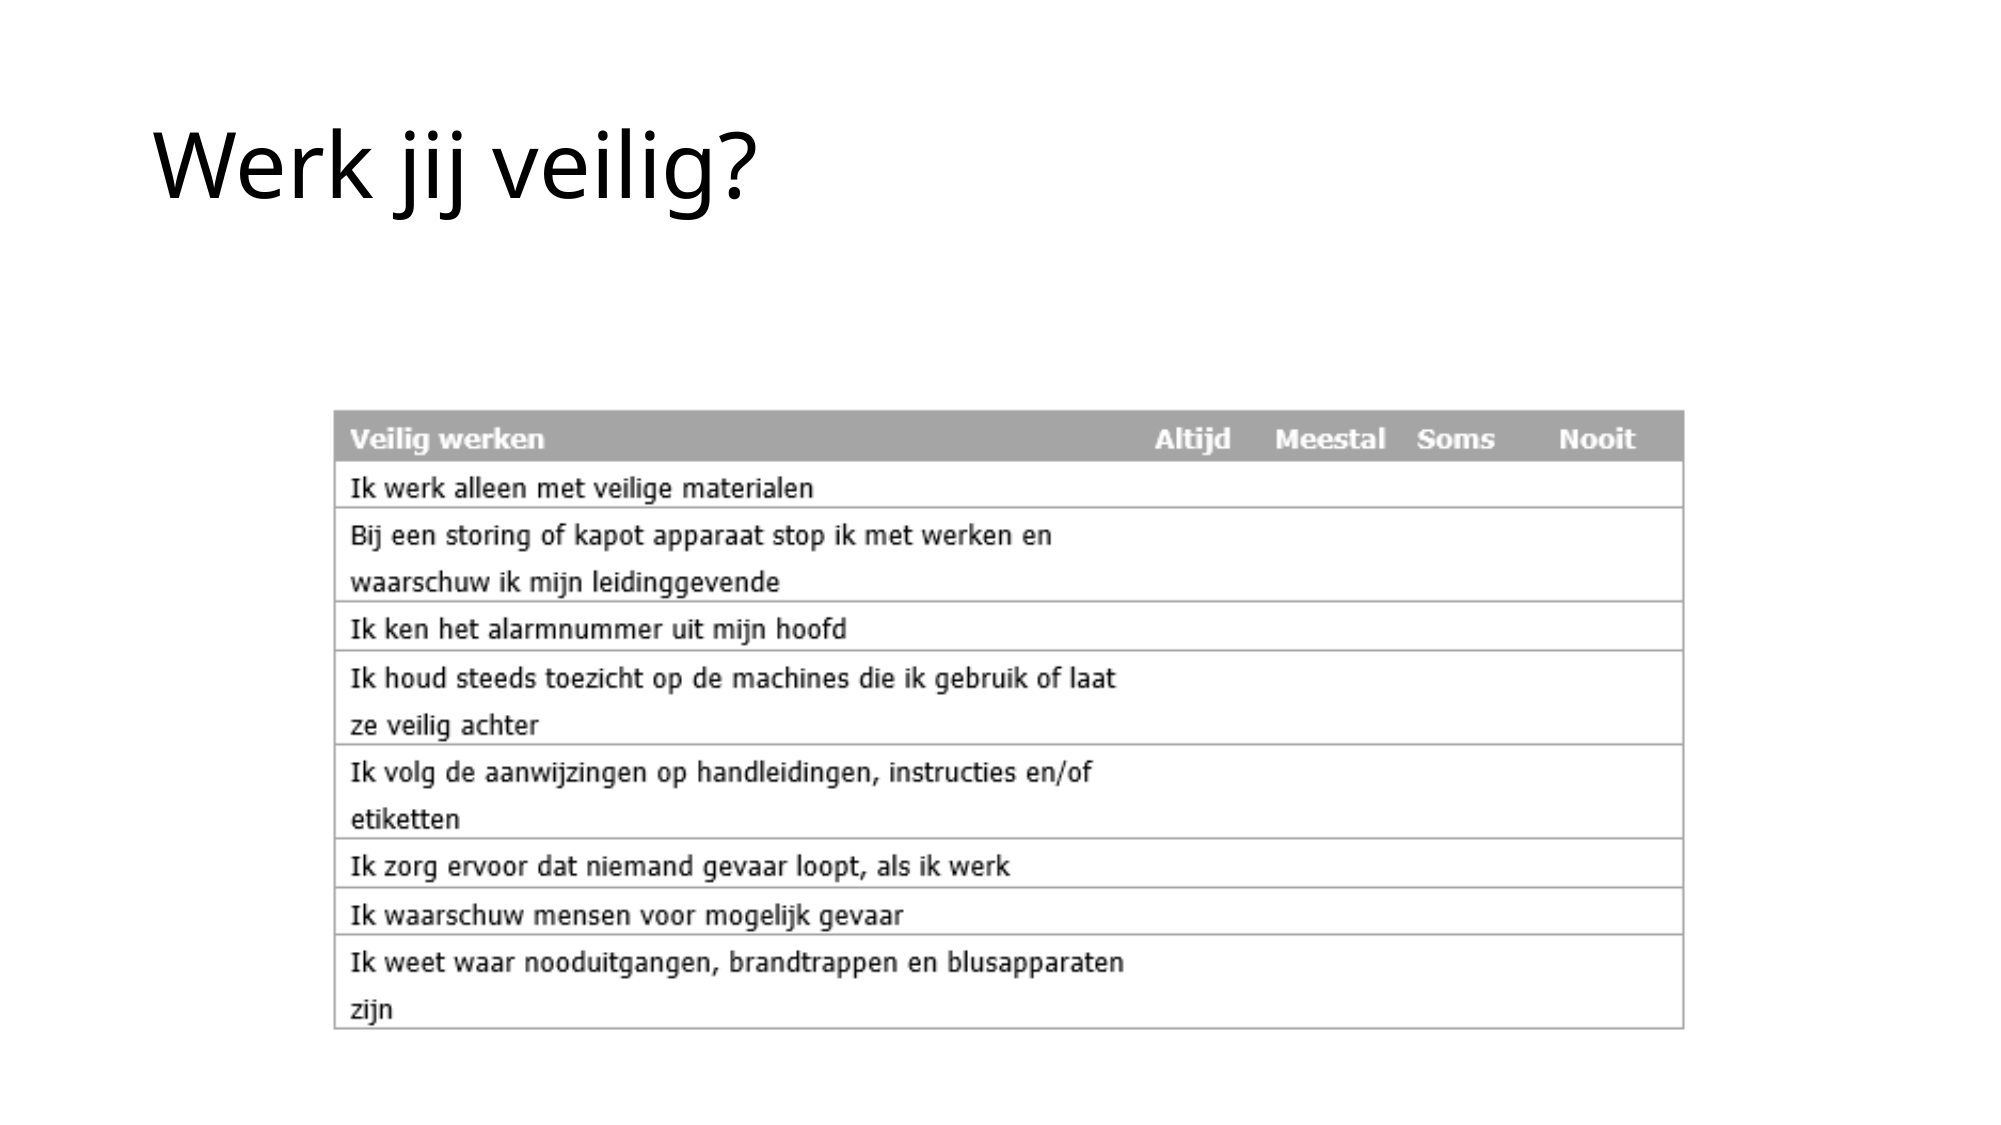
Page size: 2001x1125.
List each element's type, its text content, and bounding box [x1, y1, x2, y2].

title Werk jij veilig? [137, 59, 1863, 278]
picture [300, 383, 1700, 1045]
